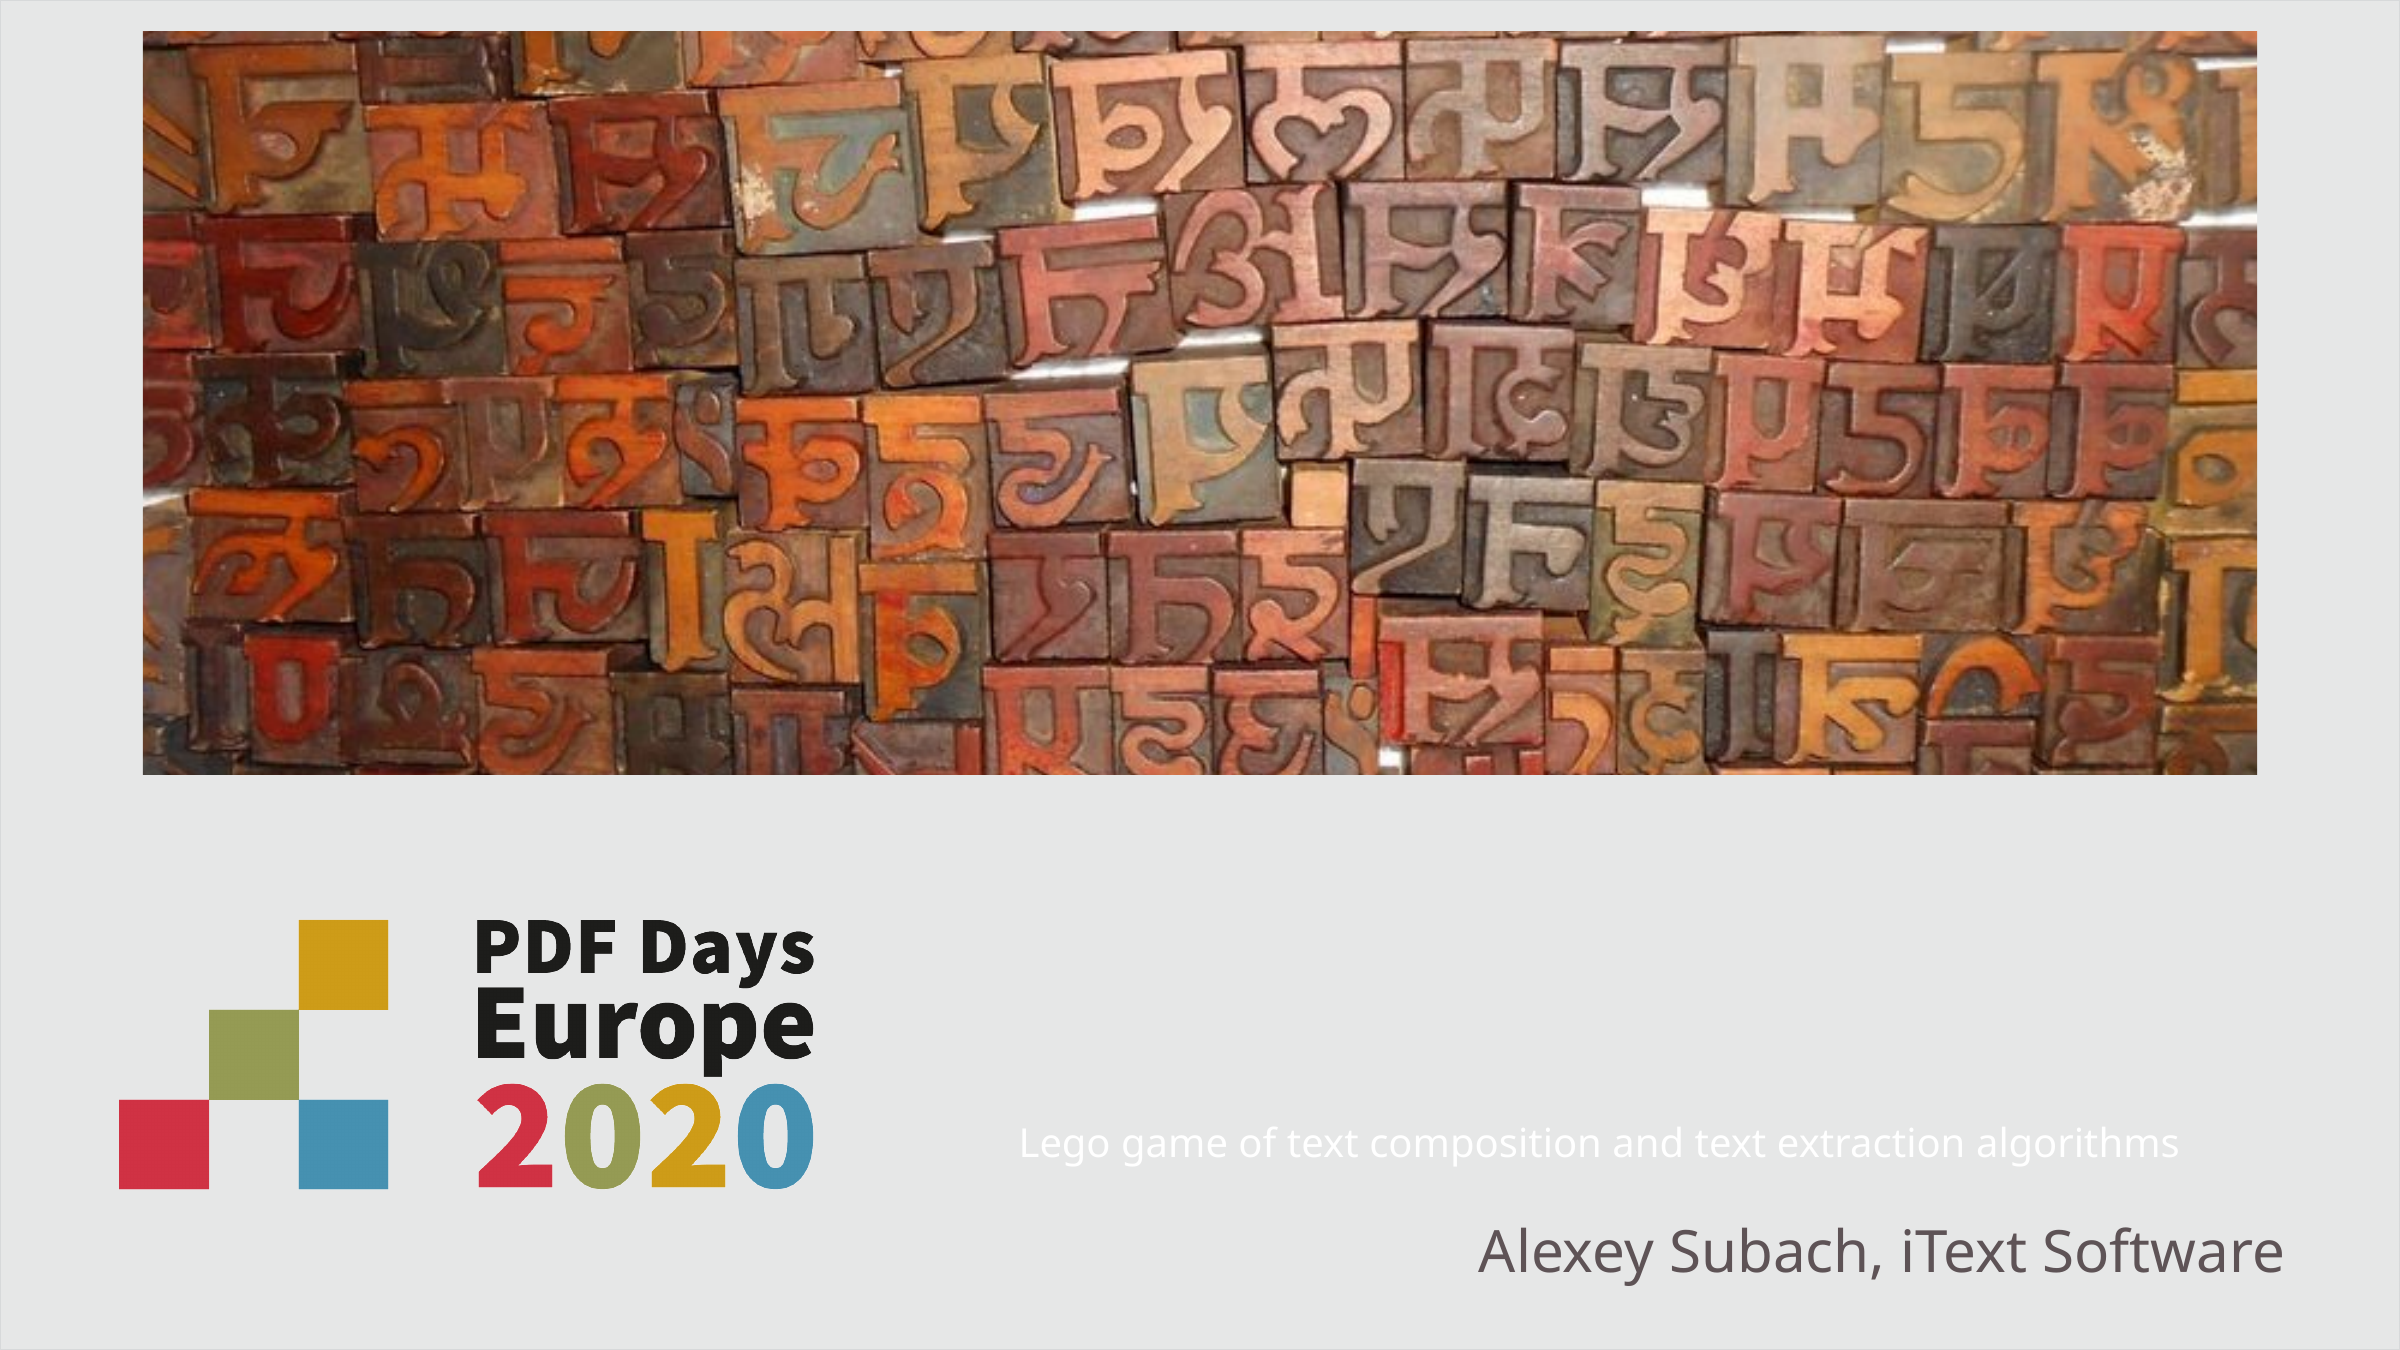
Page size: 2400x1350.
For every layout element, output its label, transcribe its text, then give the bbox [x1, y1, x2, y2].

text_box Alexey Subach, iText Software [900, 1206, 2300, 1294]
picture [113, 912, 822, 1196]
picture [142, 31, 2258, 775]
list Lego game of text composition and text extraction algorithms [900, 1095, 2300, 1188]
